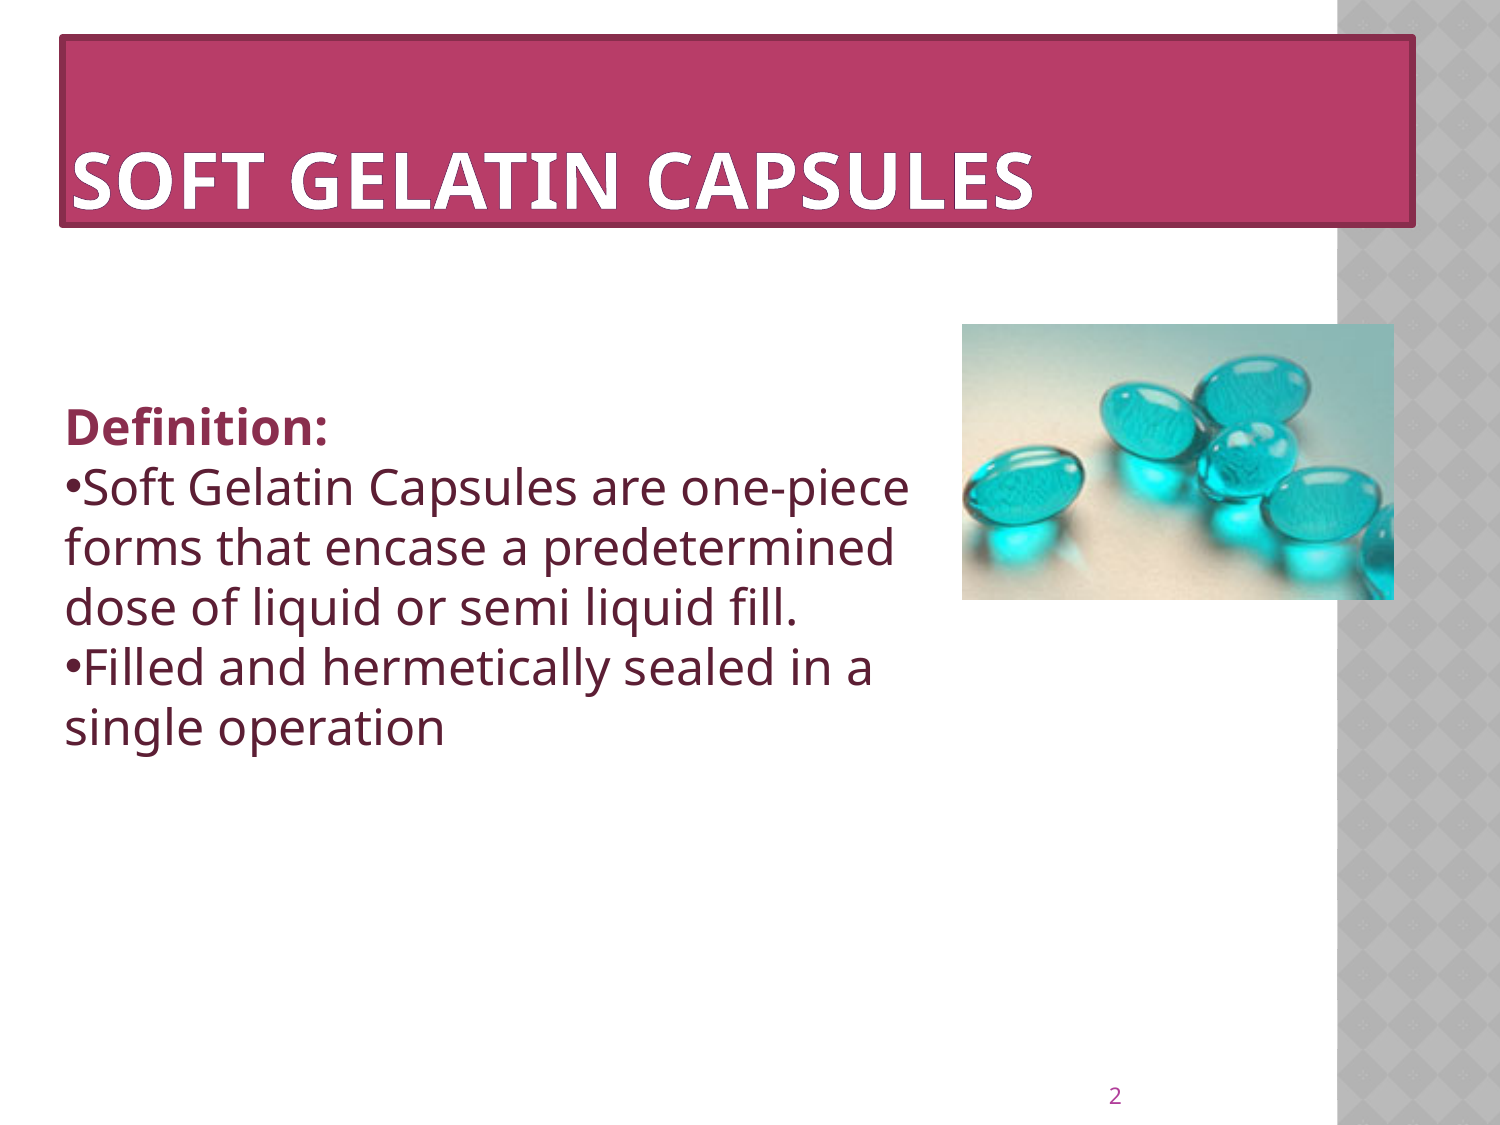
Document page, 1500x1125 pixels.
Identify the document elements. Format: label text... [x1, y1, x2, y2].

text_box Definition: Soft Gelatin Capsules are one-piece forms that encase a predetermined dose of liquid or semi liquid fill. Filled and hermetically sealed in a single operation [49, 387, 950, 823]
slide_number 2 [1025, 1075, 1122, 1113]
title Soft Gelatin Capsules [59, 34, 1416, 228]
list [961, 324, 1394, 601]
